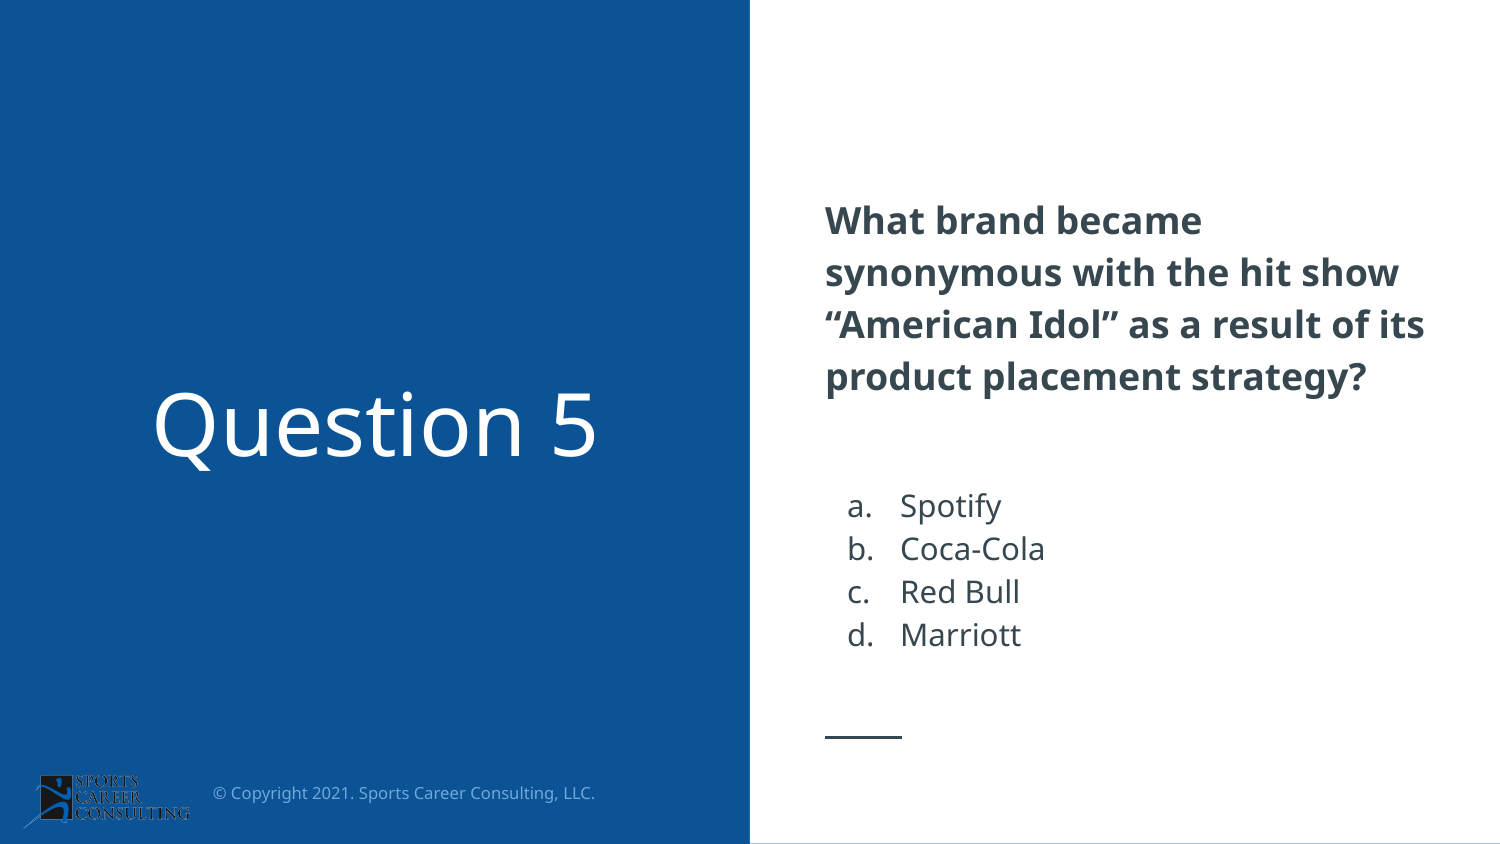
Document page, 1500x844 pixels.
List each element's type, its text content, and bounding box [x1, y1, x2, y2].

title Question 5 [43, 298, 708, 546]
text_box © Copyright 2021. Sports Career Consulting, LLC. [197, 767, 750, 838]
picture [22, 774, 190, 829]
list What brand became synonymous with the hit show “American Idol” as a result of its product placement strategy? Spotify Coca-Cola Red Bull Marriott [810, 118, 1455, 725]
